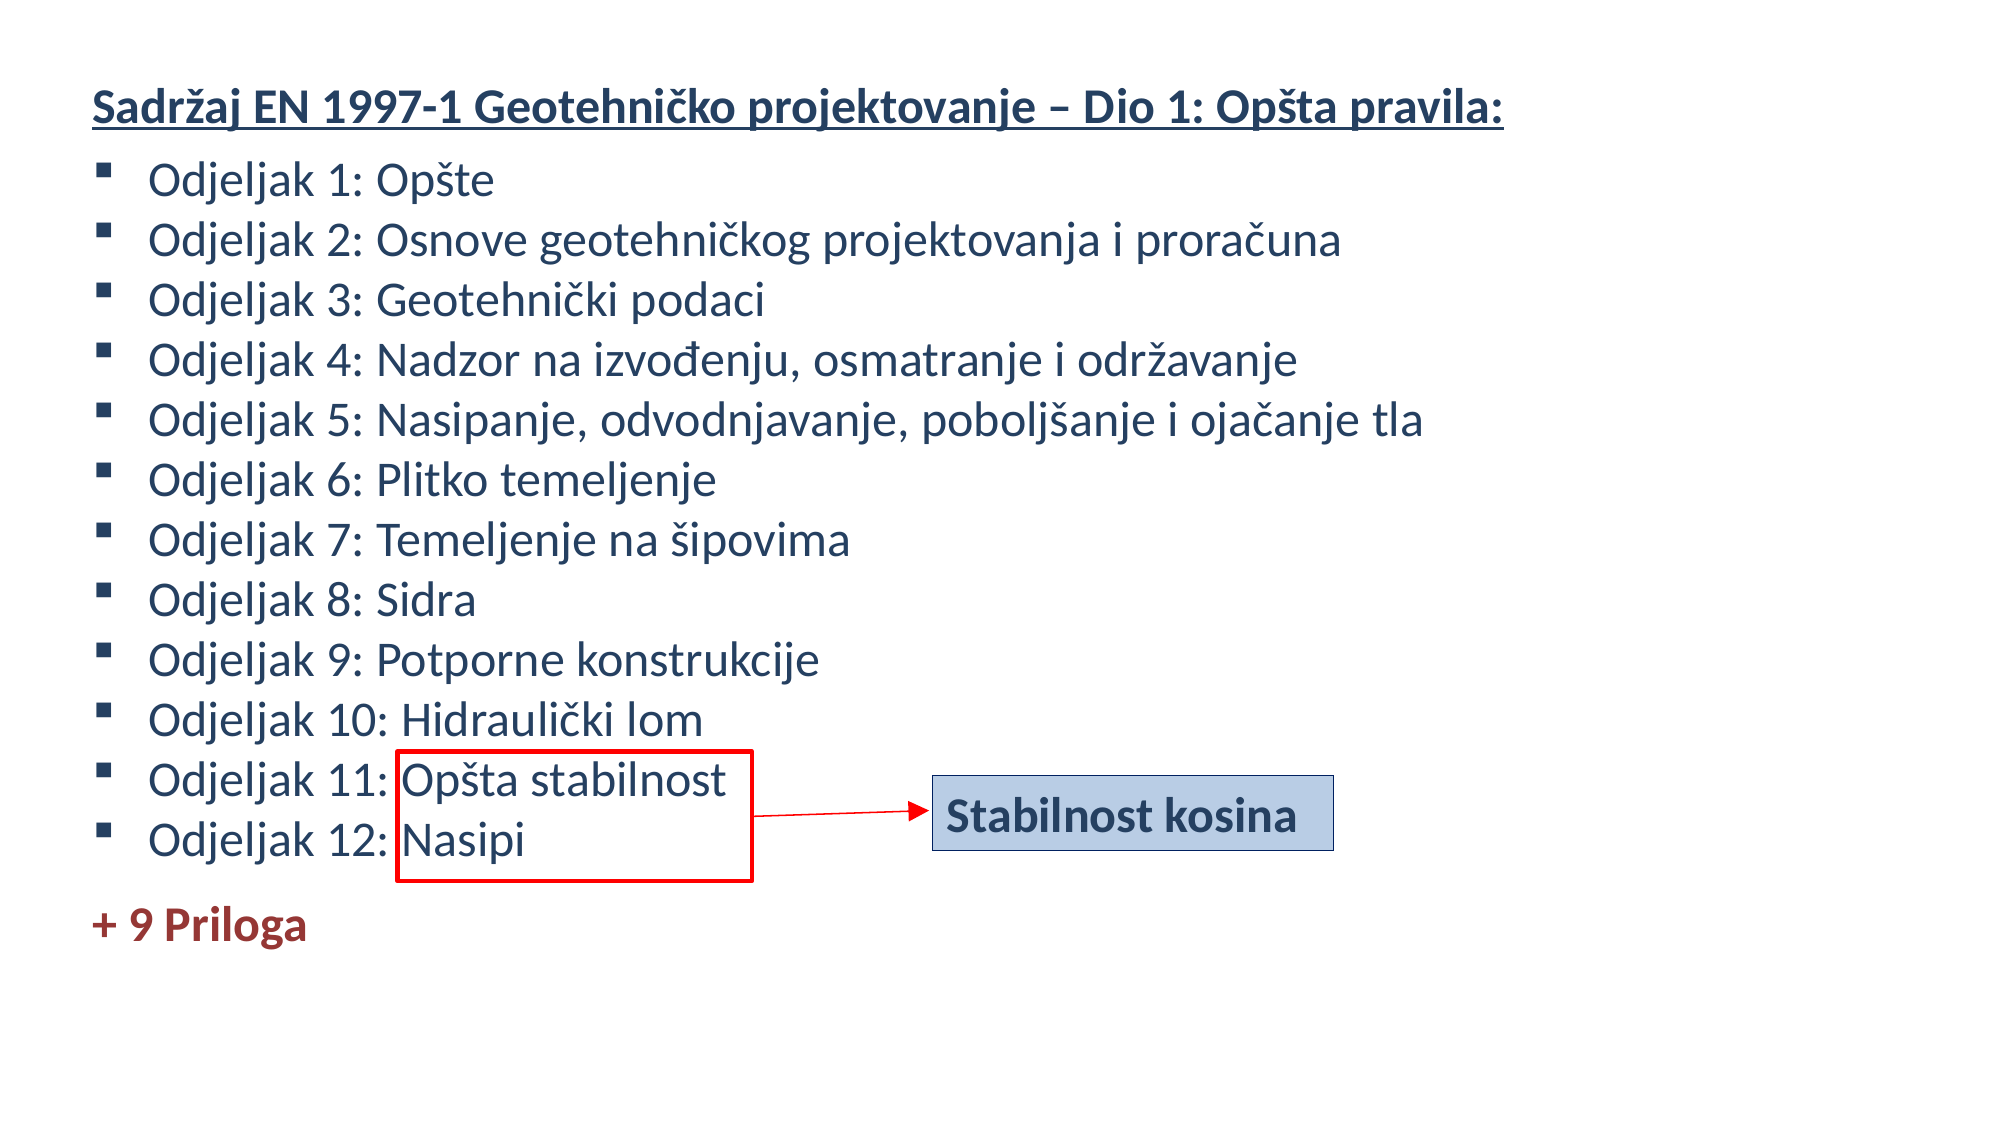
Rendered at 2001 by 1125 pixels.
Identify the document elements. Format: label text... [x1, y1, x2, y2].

text_box Sadržaj EN 1997-1 Geotehničko projektovanje – Dio 1: Opšta pravila: Odjeljak 1: Opšte Odjeljak 2: Osnove geotehničkog projektovanja i proračuna Odjeljak 3: Geotehnički podaci Odjeljak 4: Nadzor na izvođenju, osmatranje i održavanje Odjeljak 5: Nasipanje, odvodnjavanje, poboljšanje i ojačanje tla Odjeljak 6: Plitko temeljenje Odjeljak 7: Temeljenje na šipovima Odjeljak 8: Sidra Odjeljak 9: Potporne konstrukcije Odjeljak 10: Hidraulički lom Odjeljak 11: Opšta stabilnost Odjeljak 12: Nasipi + 9 Priloga [77, 66, 1532, 959]
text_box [751, 810, 930, 817]
text_box Stabilnost kosina [932, 775, 1334, 851]
text_box [395, 749, 754, 883]
